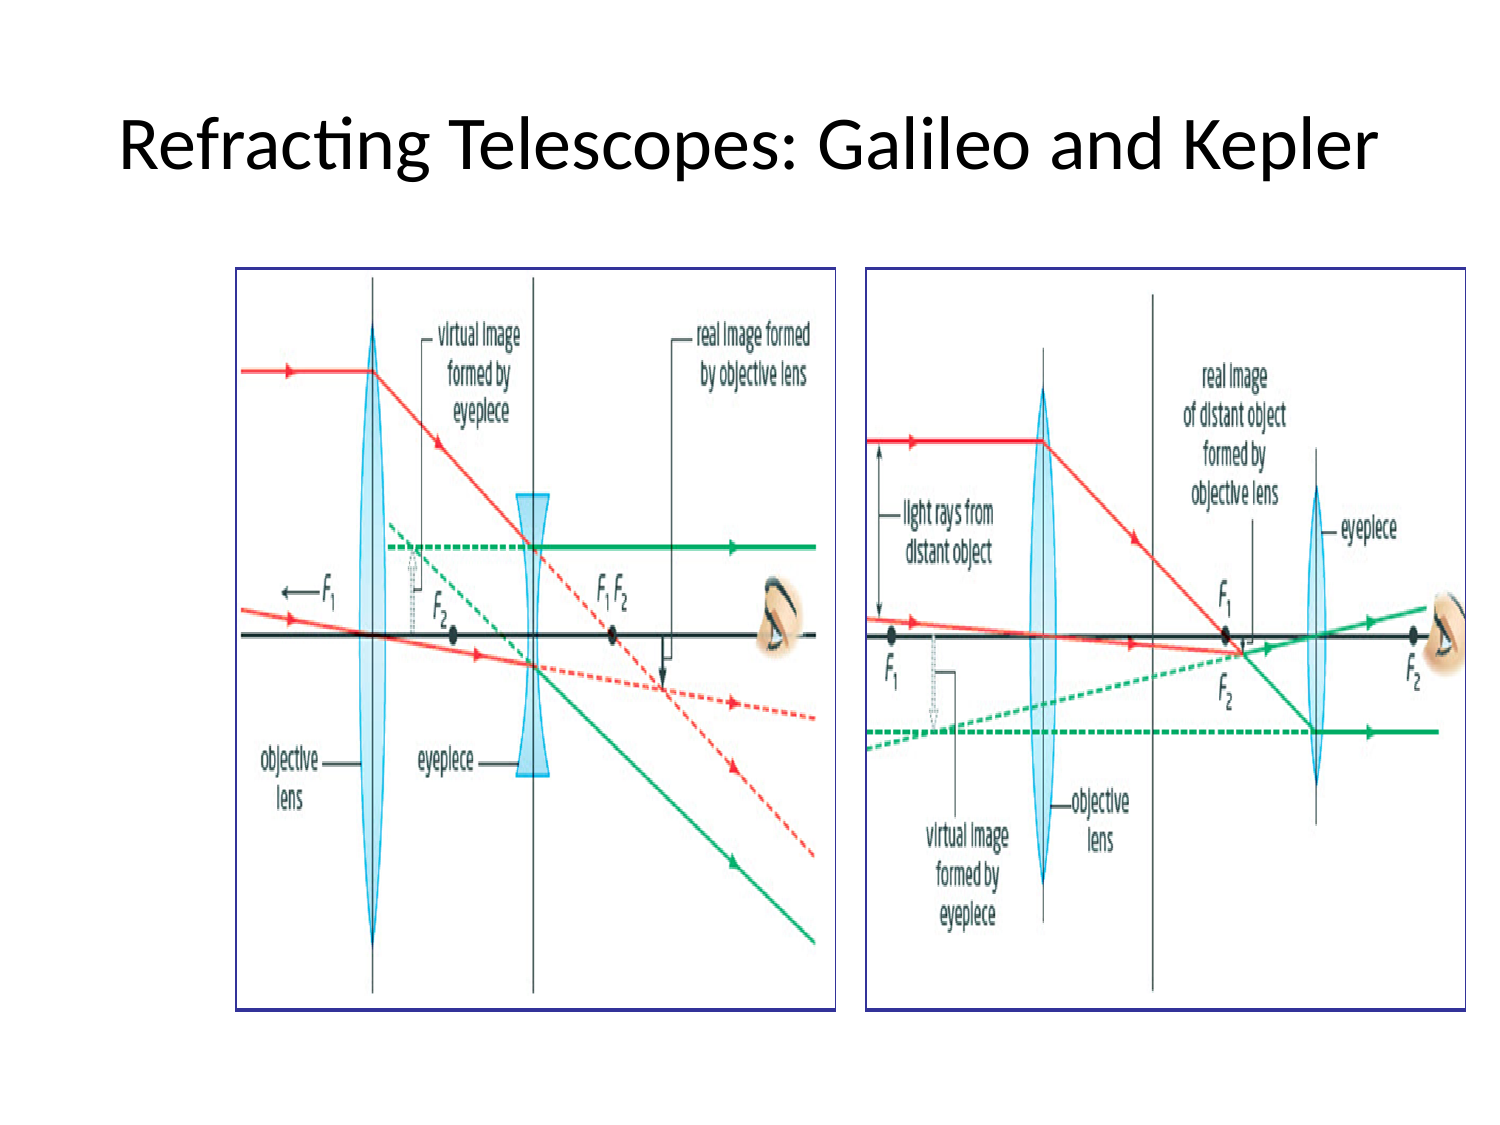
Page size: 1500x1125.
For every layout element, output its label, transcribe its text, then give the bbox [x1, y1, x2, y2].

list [865, 266, 1466, 1012]
title Refracting Telescopes: Galileo and Kepler [75, 45, 1425, 233]
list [235, 266, 836, 1012]
